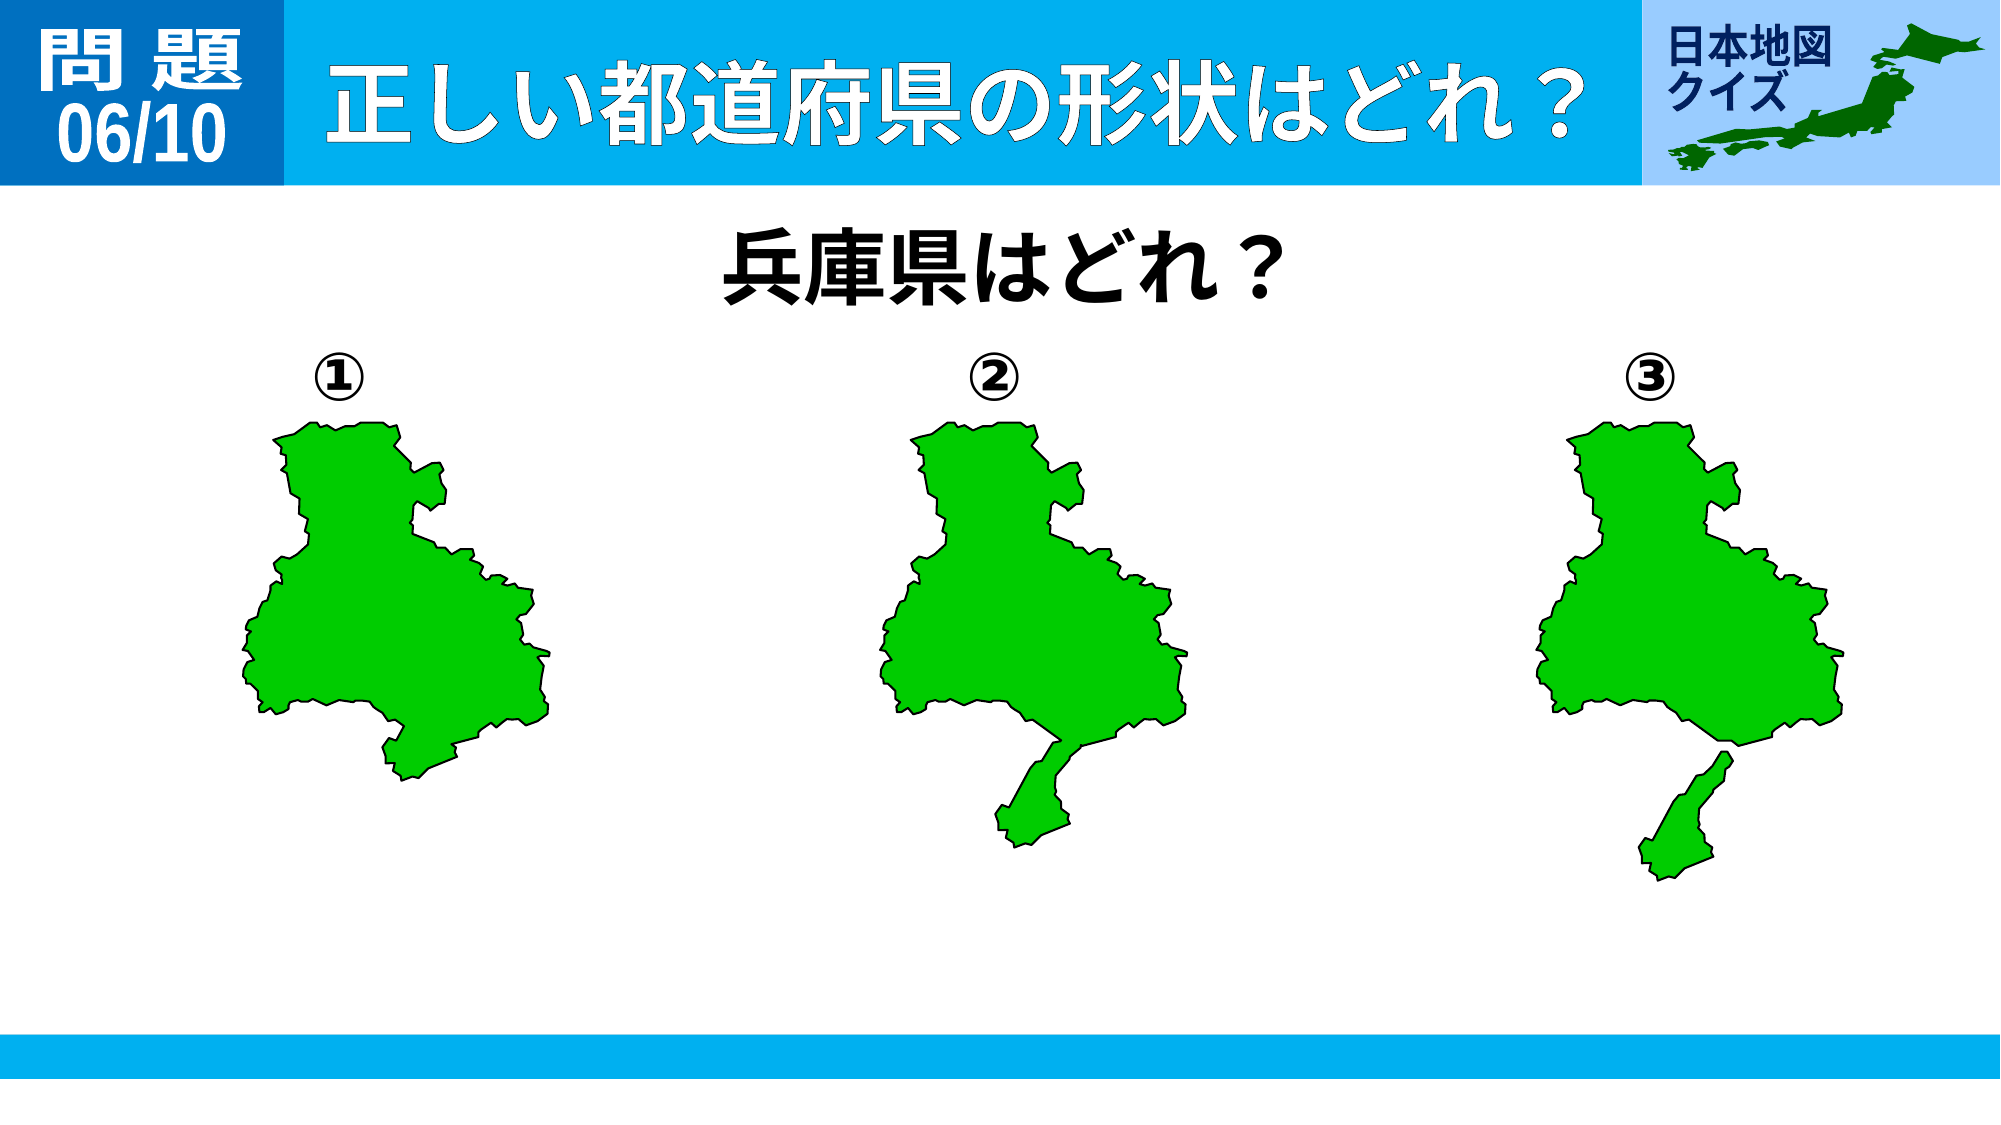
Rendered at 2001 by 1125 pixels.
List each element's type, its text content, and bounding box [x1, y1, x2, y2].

text_box [0, 1034, 2000, 1079]
text_box [240, 420, 552, 783]
text_box [878, 420, 1190, 850]
text_box 兵庫県はどれ？ [705, 207, 1318, 323]
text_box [1536, 422, 1844, 881]
text_box ① [296, 326, 384, 421]
text_box ③ [1607, 326, 1694, 420]
text_box ② [952, 326, 1039, 421]
